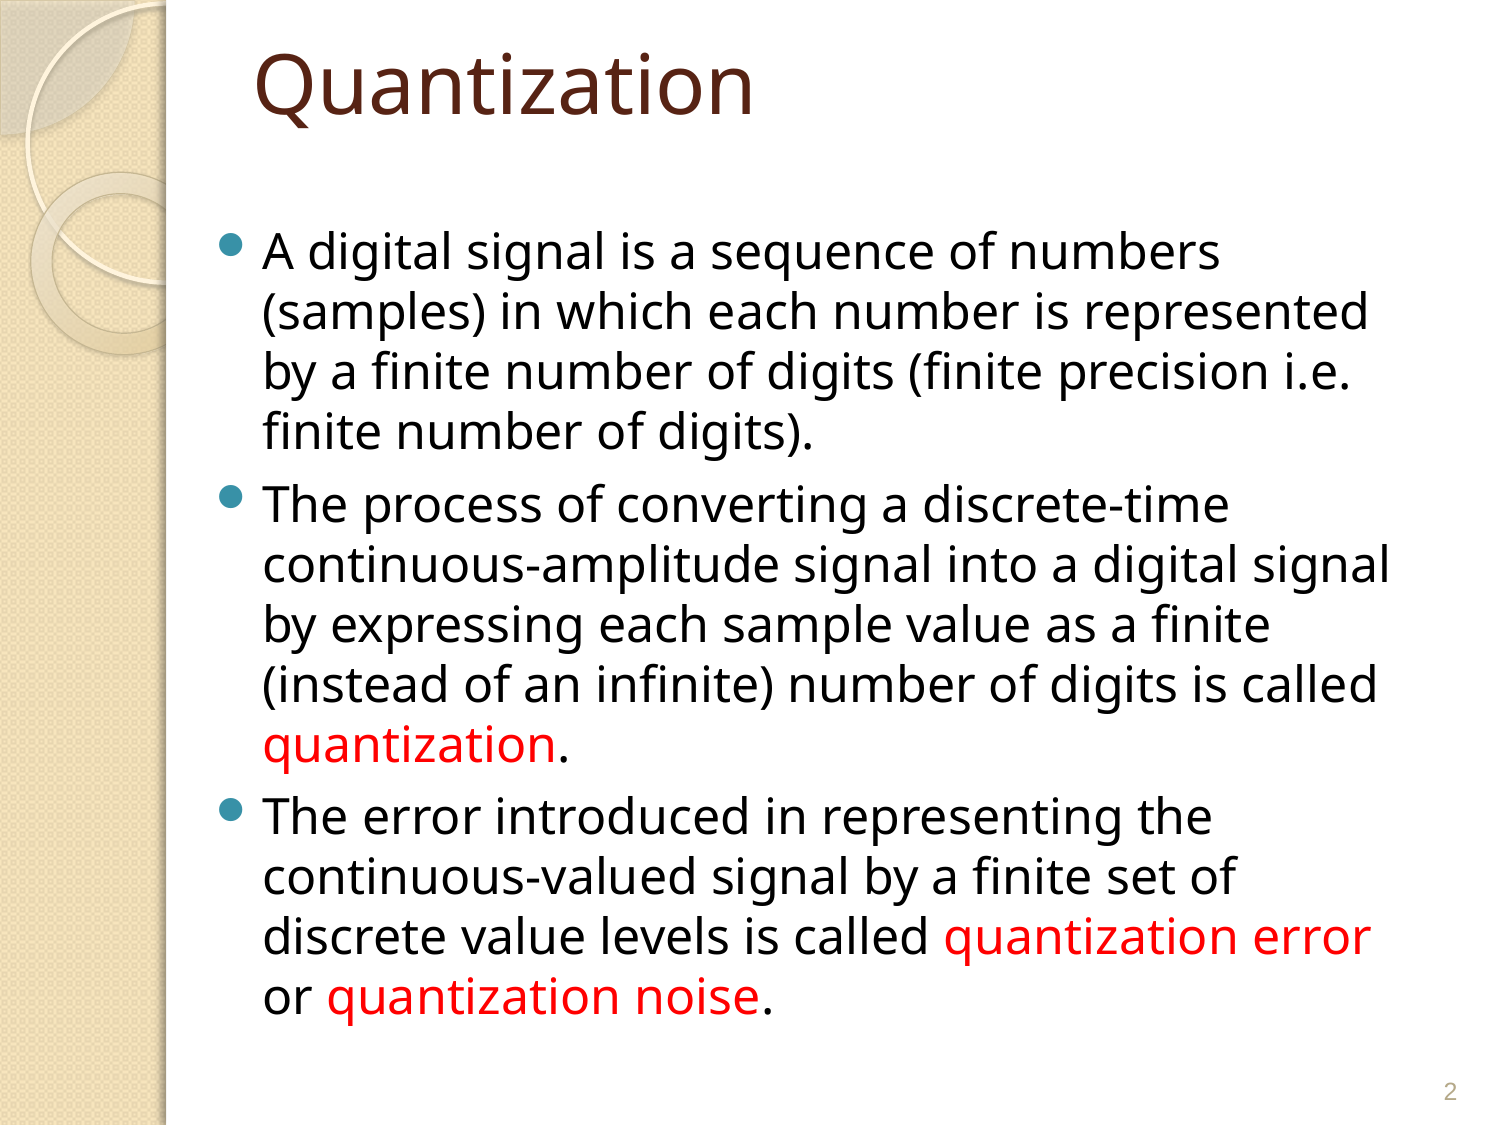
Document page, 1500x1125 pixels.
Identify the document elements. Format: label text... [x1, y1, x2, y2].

list A digital signal is a sequence of numbers (samples) in which each number is represented by a finite number of digits (finite precision i.e. finite number of digits). The process of converting a discrete-time continuous-amplitude signal into a digital signal by expressing each sample value as a finite (instead of an infinite) number of digits is called quantization. The error introduced in representing the continuous-valued signal by a finite set of discrete value levels is called quantization error or quantization noise. [187, 212, 1418, 1075]
slide_number 2 [1413, 1034, 1488, 1113]
title Quantization [237, 0, 1468, 163]
